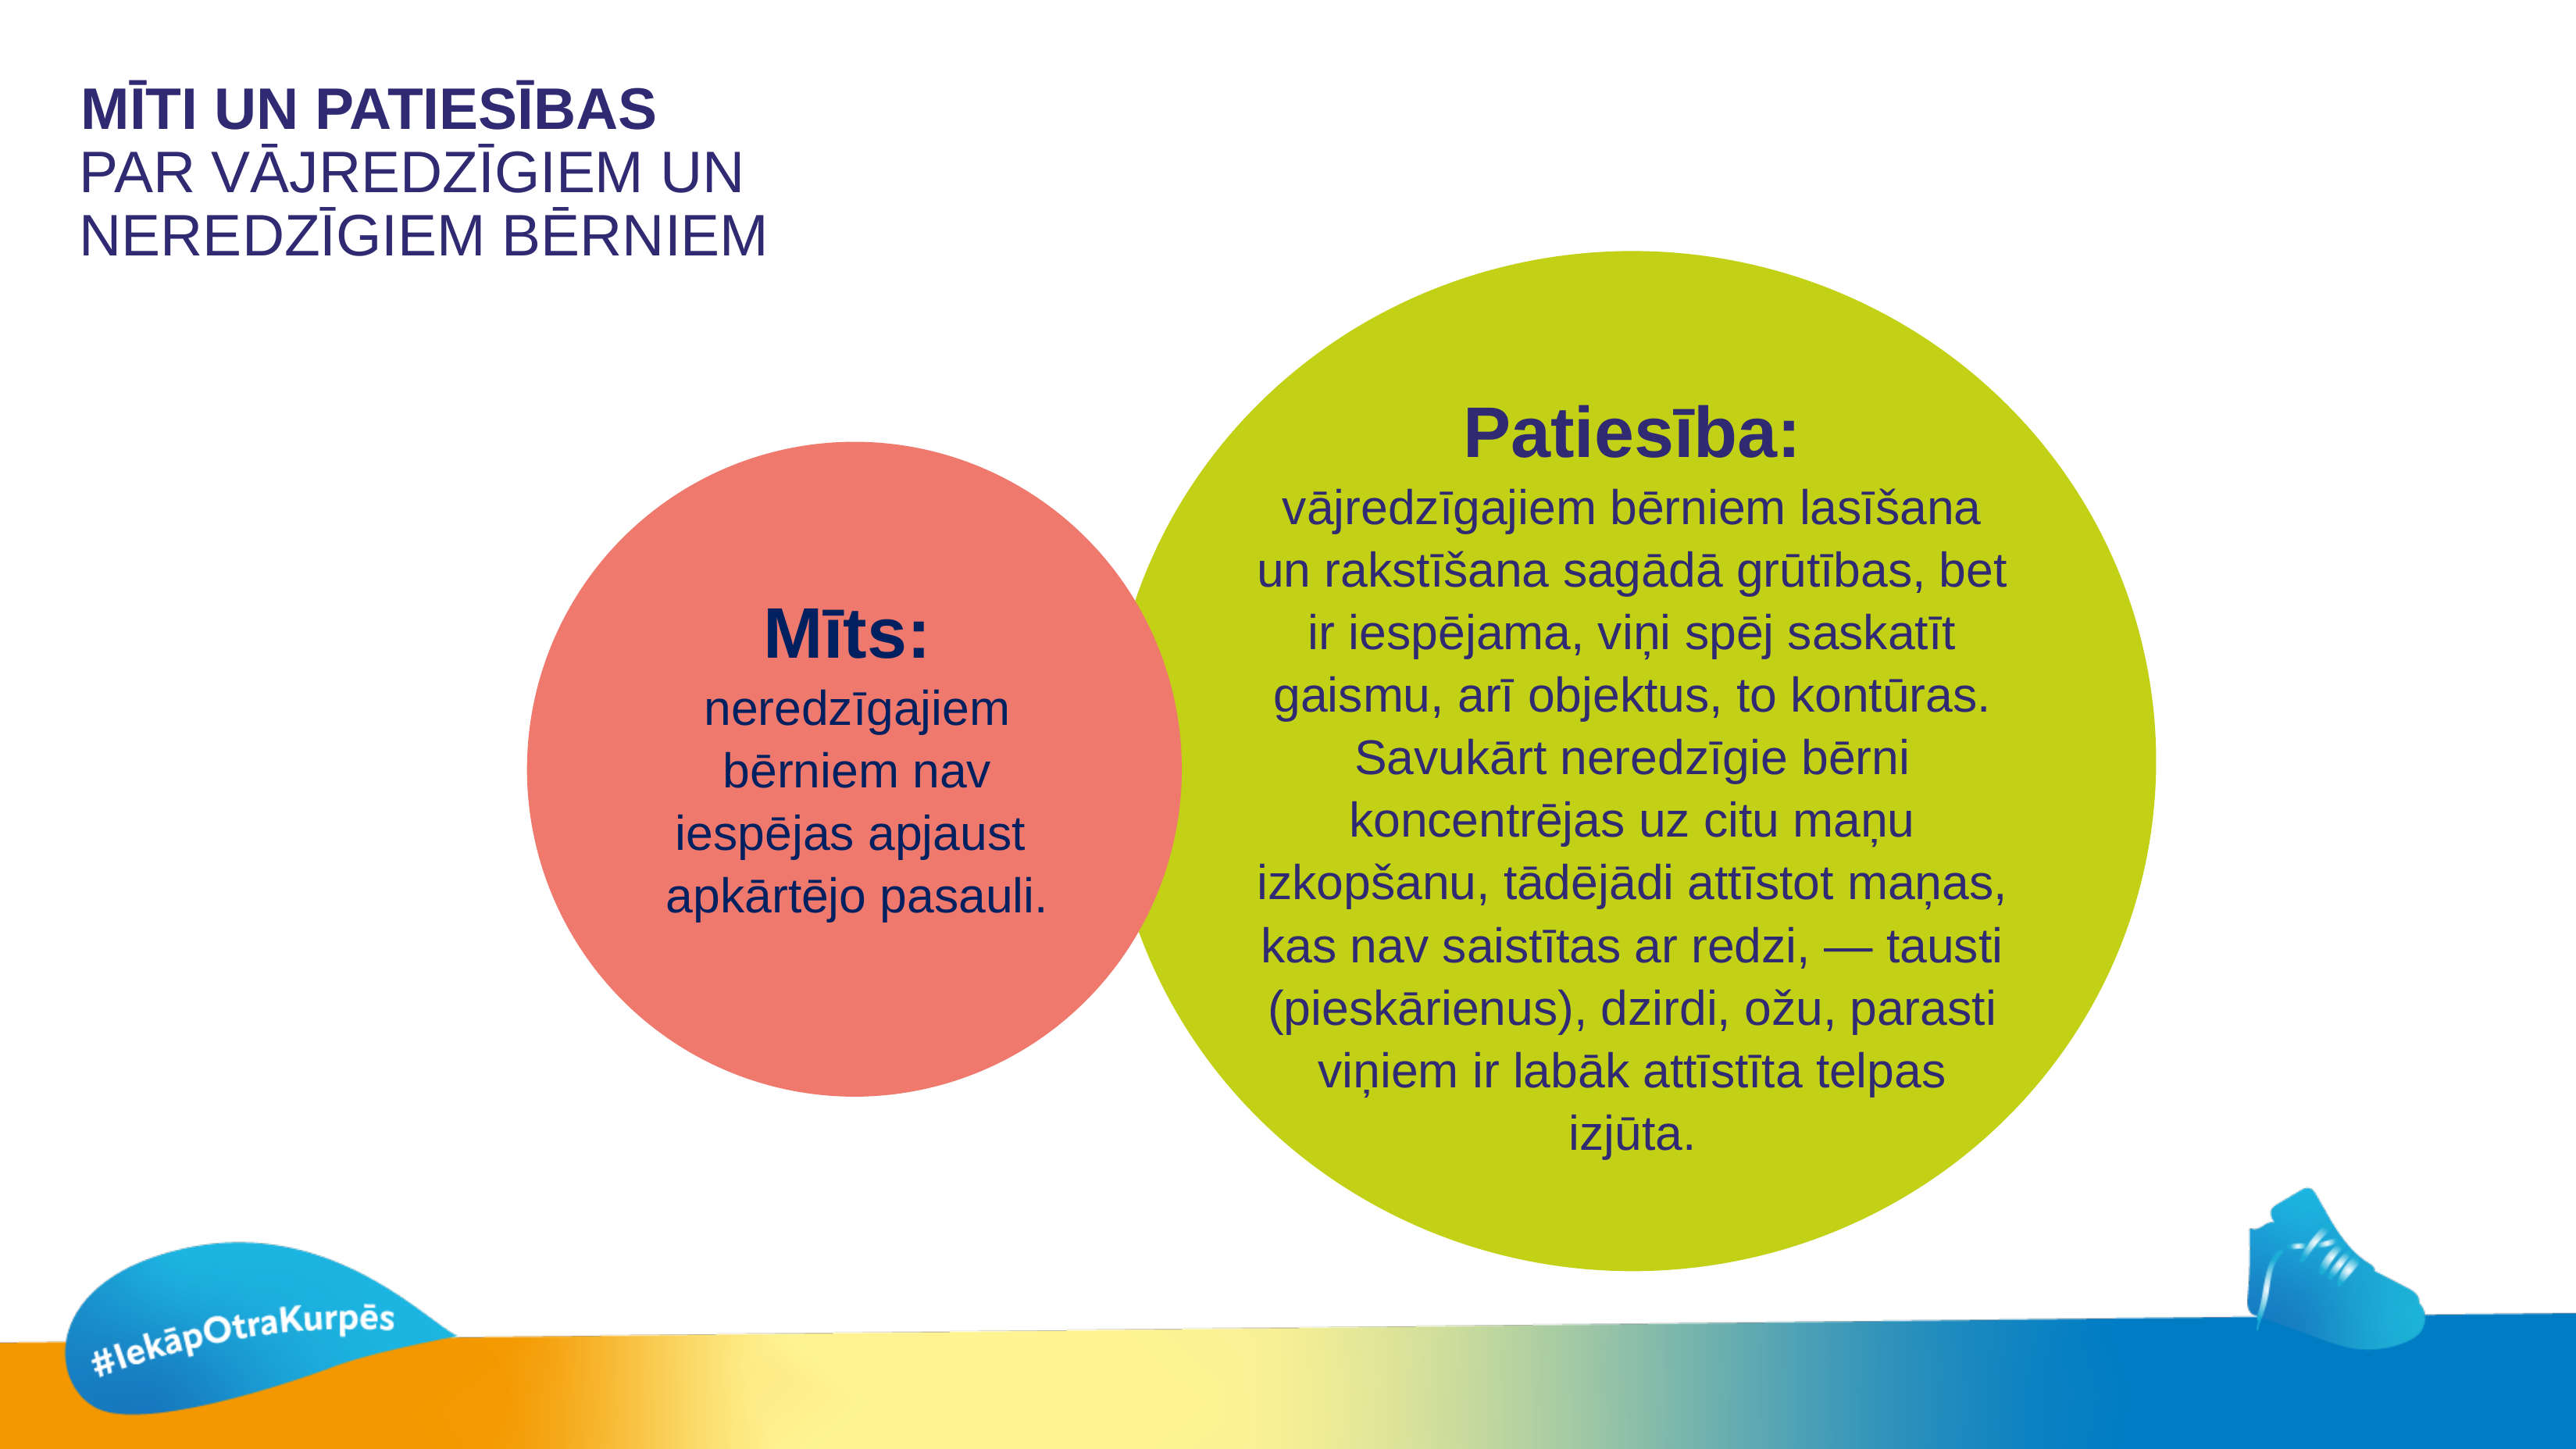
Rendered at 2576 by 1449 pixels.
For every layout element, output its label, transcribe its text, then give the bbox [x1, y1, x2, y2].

text_box [526, 441, 1183, 1097]
text_box Patiesība: vājredzīgajiem bērniem lasīšana un rakstīšana sagādā grūtības, bet ir iespējama, viņi spēj saskatīt gaismu, arī objektus, to kontūras. Savukārt neredzīgie bērni koncentrējas uz citu maņu izkopšanu, tādējādi attīstot maņas, kas nav saistītas ar redzi, — tausti (pieskārienus), dzirdi, ožu, parasti viņiem ir labāk attīstīta telpas izjūta. [1251, 373, 2014, 1141]
picture [0, 1144, 2576, 1449]
text_box [1292, 251, 1973, 373]
text_box [2014, 412, 2157, 1111]
text_box Mīts: neredzīgajiem bērniem nav iespējas apjaust apkārtējo pasauli. [626, 574, 1089, 928]
text_box [1135, 412, 1251, 1111]
title MĪTI UN PATIESĪBAS PAR VĀJREDZĪGIEM UN NEREDZĪGIEM BĒRNIEM [79, 77, 1236, 281]
